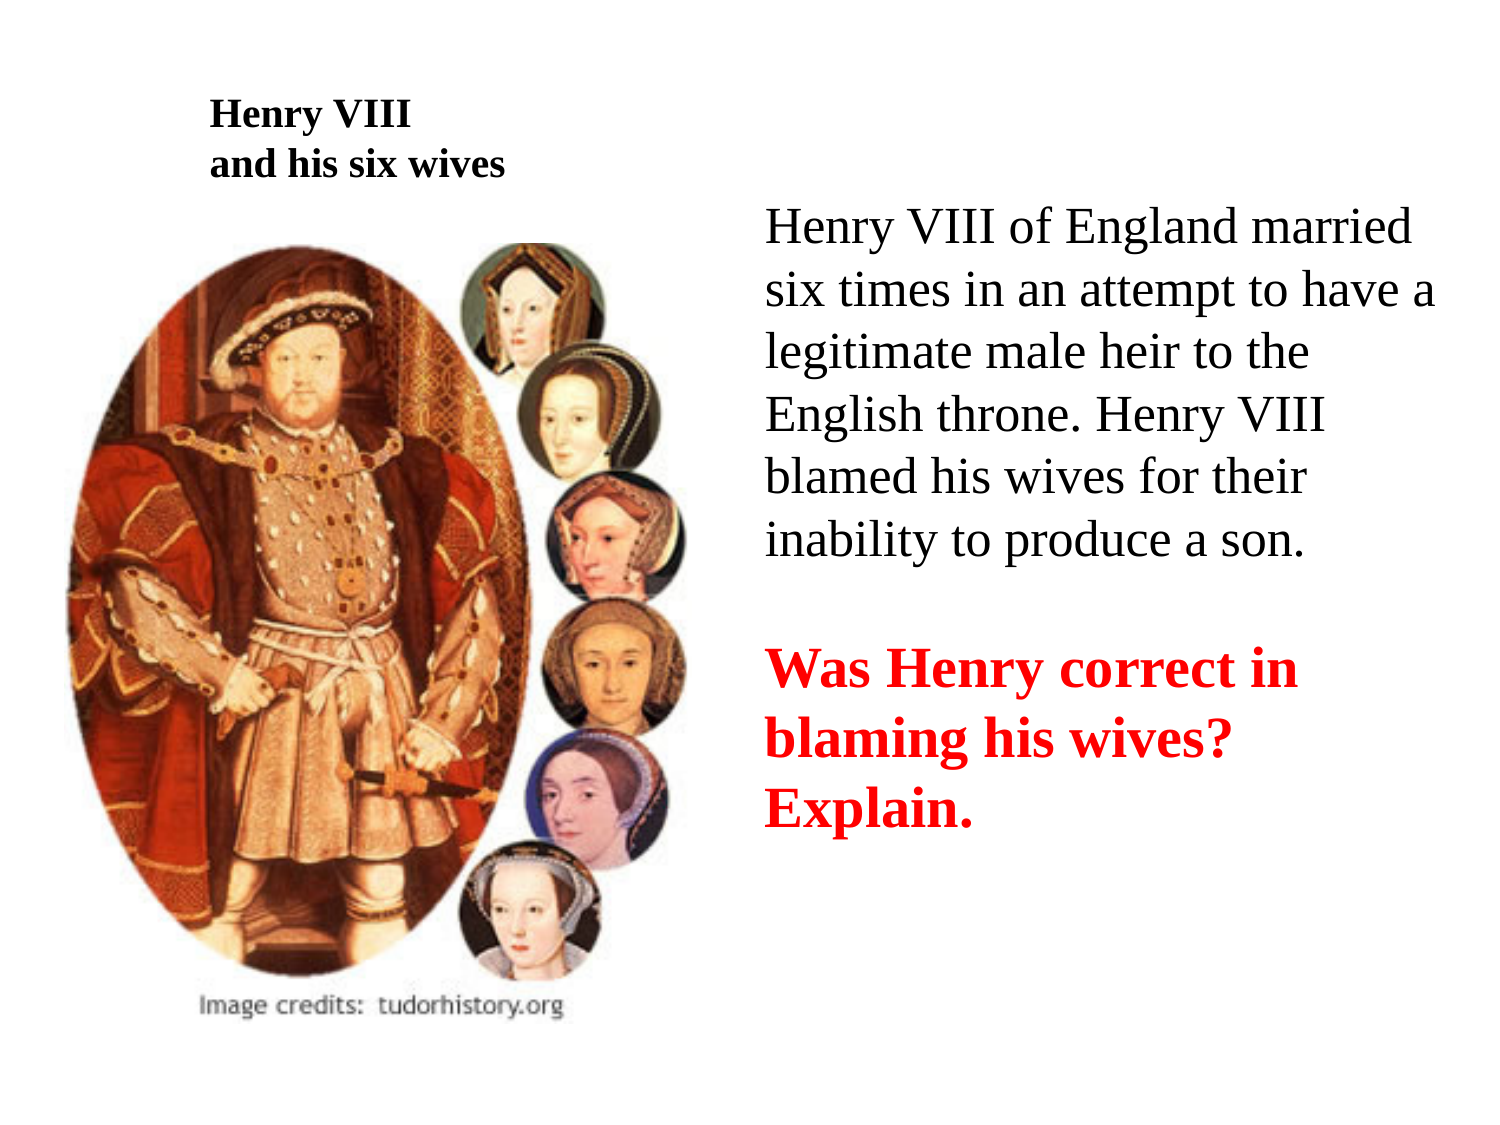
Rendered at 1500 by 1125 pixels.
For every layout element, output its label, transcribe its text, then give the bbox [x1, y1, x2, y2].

text_box Henry VIII of England married six times in an attempt to have a legitimate male heir to the English throne. Henry VIII blamed his wives for their inability to produce a son. Was Henry correct in blaming his wives? Explain. [750, 184, 1459, 847]
text_box Henry VIII and his six wives [194, 78, 526, 193]
picture [64, 243, 692, 1024]
